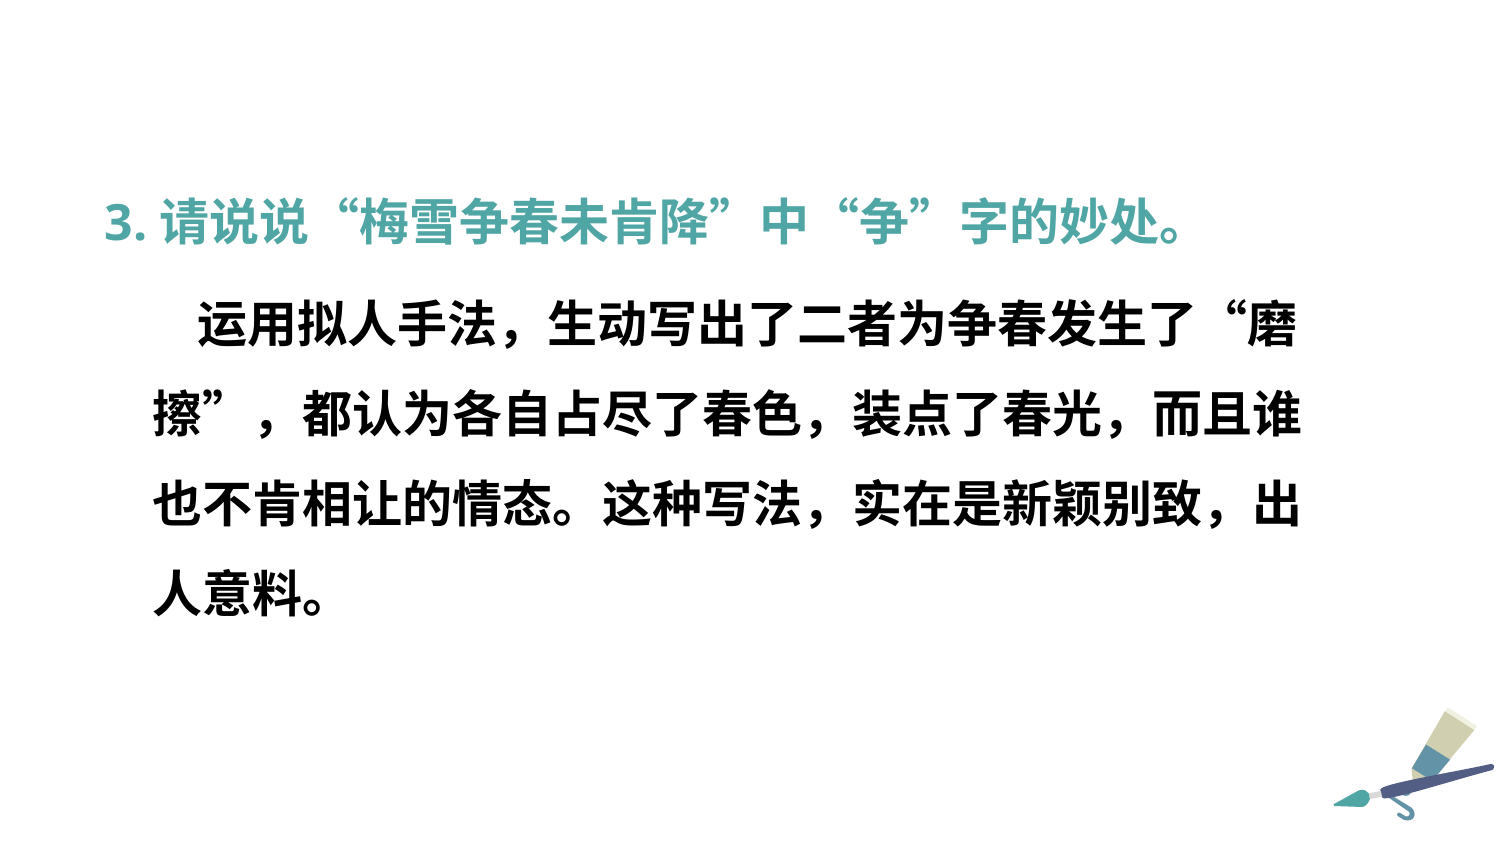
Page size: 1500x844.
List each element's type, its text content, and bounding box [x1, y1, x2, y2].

text_box 3.请说说“梅雪争春未肯降”中“争”字的妙处。 [90, 153, 1224, 259]
text_box 运用拟人手法，生动写出了二者为争春发生了“磨擦”，都认为各自占尽了春色，装点了春光，而且谁也不肯相让的情态。这种写法，实在是新颖别致，出人意料。 [137, 255, 1348, 631]
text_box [1358, 708, 1481, 844]
